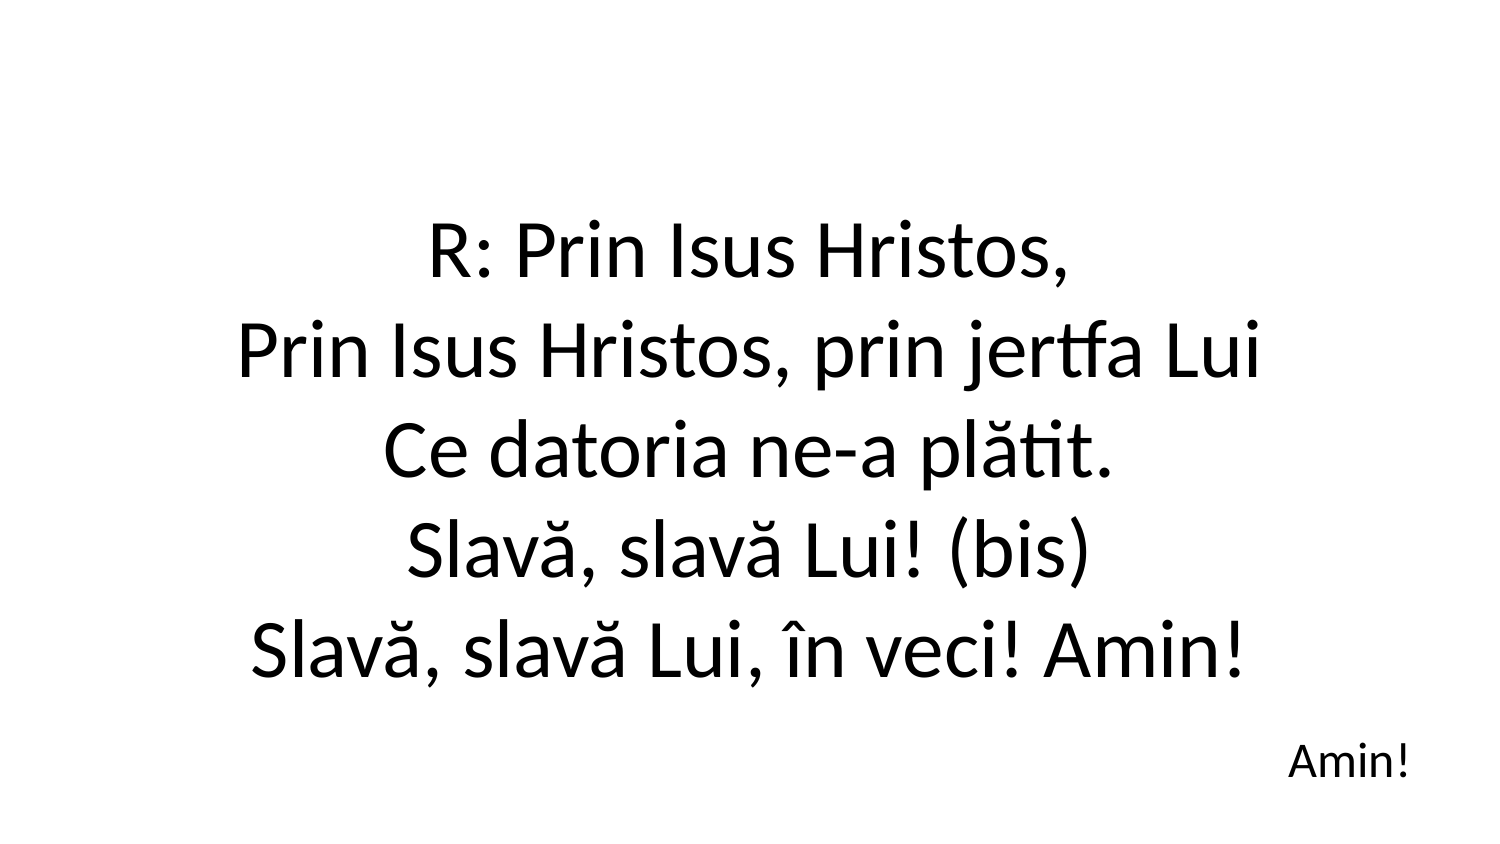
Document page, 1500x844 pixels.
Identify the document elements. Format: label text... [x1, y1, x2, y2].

text_box Amin! [1273, 674, 1427, 795]
text_box R: Prin Isus Hristos, Prin Isus Hristos, prin jertfa Lui Ce datoria ne-a plătit. Slavă, slavă Lui! (bis) Slavă, slavă Lui, în veci! Amin! [221, 142, 1279, 702]
